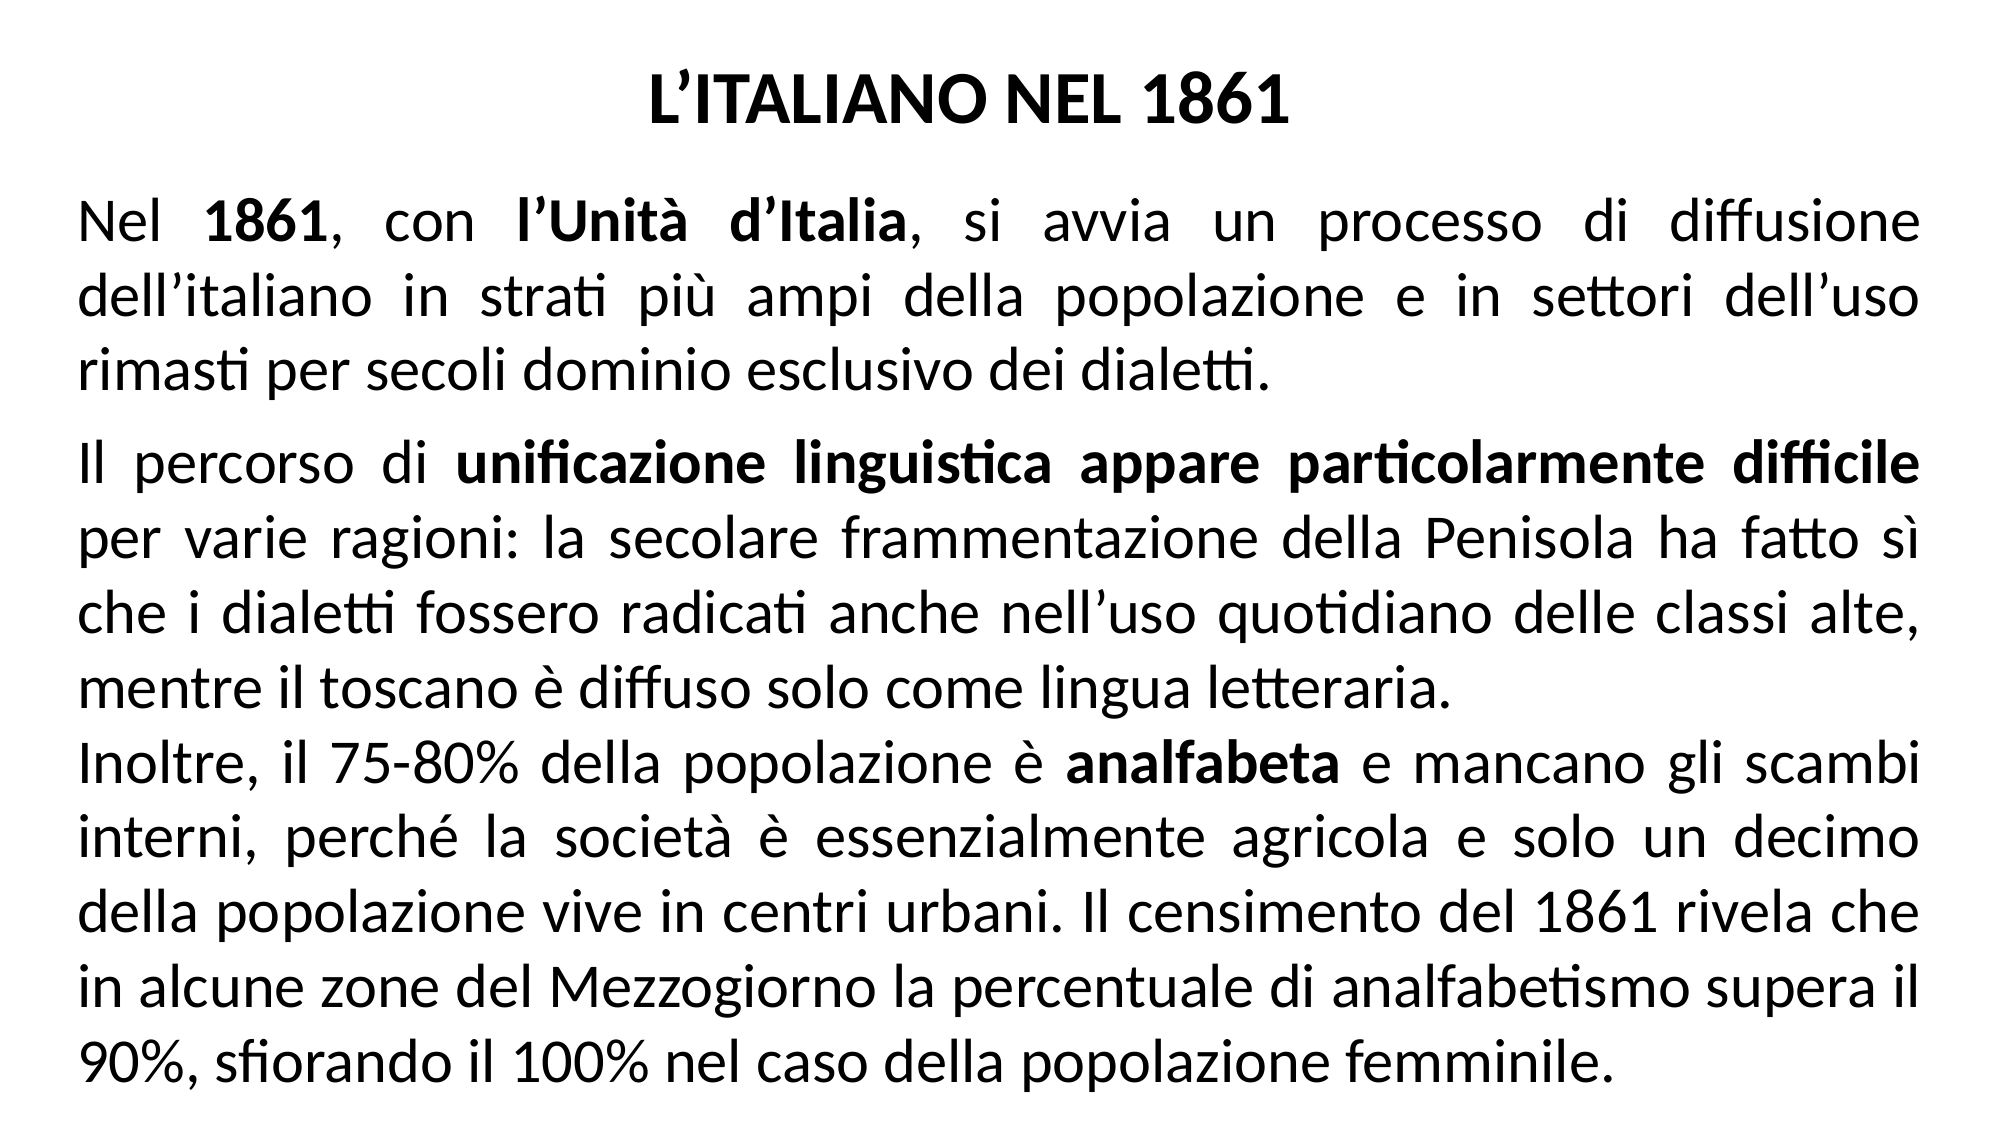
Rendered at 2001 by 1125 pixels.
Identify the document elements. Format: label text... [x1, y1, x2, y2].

text_box Il percorso di unificazione linguistica appare particolarmente difficile per varie ragioni: la secolare frammentazione della Penisola ha fatto sì che i dialetti fossero radicati anche nell’uso quotidiano delle classi alte, mentre il toscano è diffuso solo come lingua letteraria. Inoltre, il 75-80% della popolazione è analfabeta e mancano gli scambi interni, perché la società è essenzialmente agricola e solo un decimo della popolazione vive in centri urbani. Il censimento del 1861 rivela che in alcune zone del Mezzogiorno la percentuale di analfabetismo supera il 90%, sfiorando il 100% nel caso della popolazione femminile. [62, 413, 1938, 1103]
text_box Nel 1861, con l’Unità d’Italia, si avvia un processo di diffusione dell’italiano in strati più ampi della popolazione e in settori dell’uso rimasti per secoli dominio esclusivo dei dialetti. [62, 171, 1938, 411]
text_box L’ITALIANO NEL 1861 [62, 41, 1879, 147]
